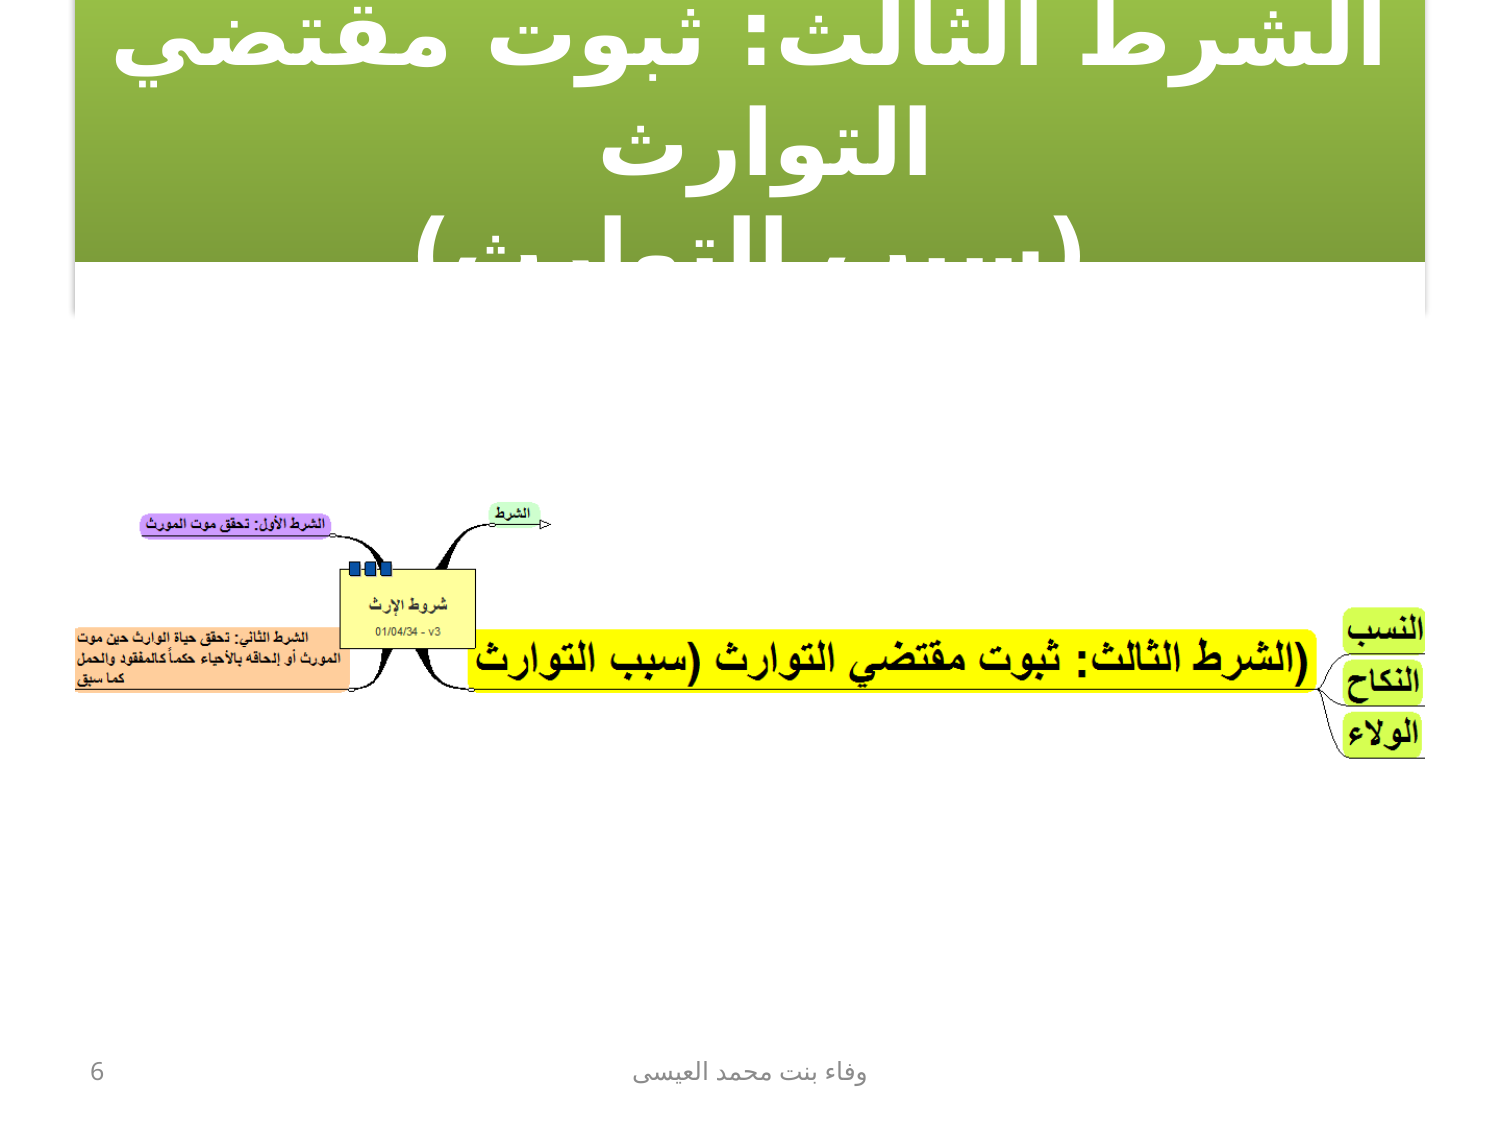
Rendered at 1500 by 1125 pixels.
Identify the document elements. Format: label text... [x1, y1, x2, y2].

footer وفاء بنت محمد العيسى [512, 1042, 988, 1103]
slide_number 6 [75, 1042, 425, 1103]
picture [74, 262, 1426, 1005]
title الشرط الثالث: ثبوت مقتضي التوارث (سبب التوارث) [75, 0, 1425, 262]
